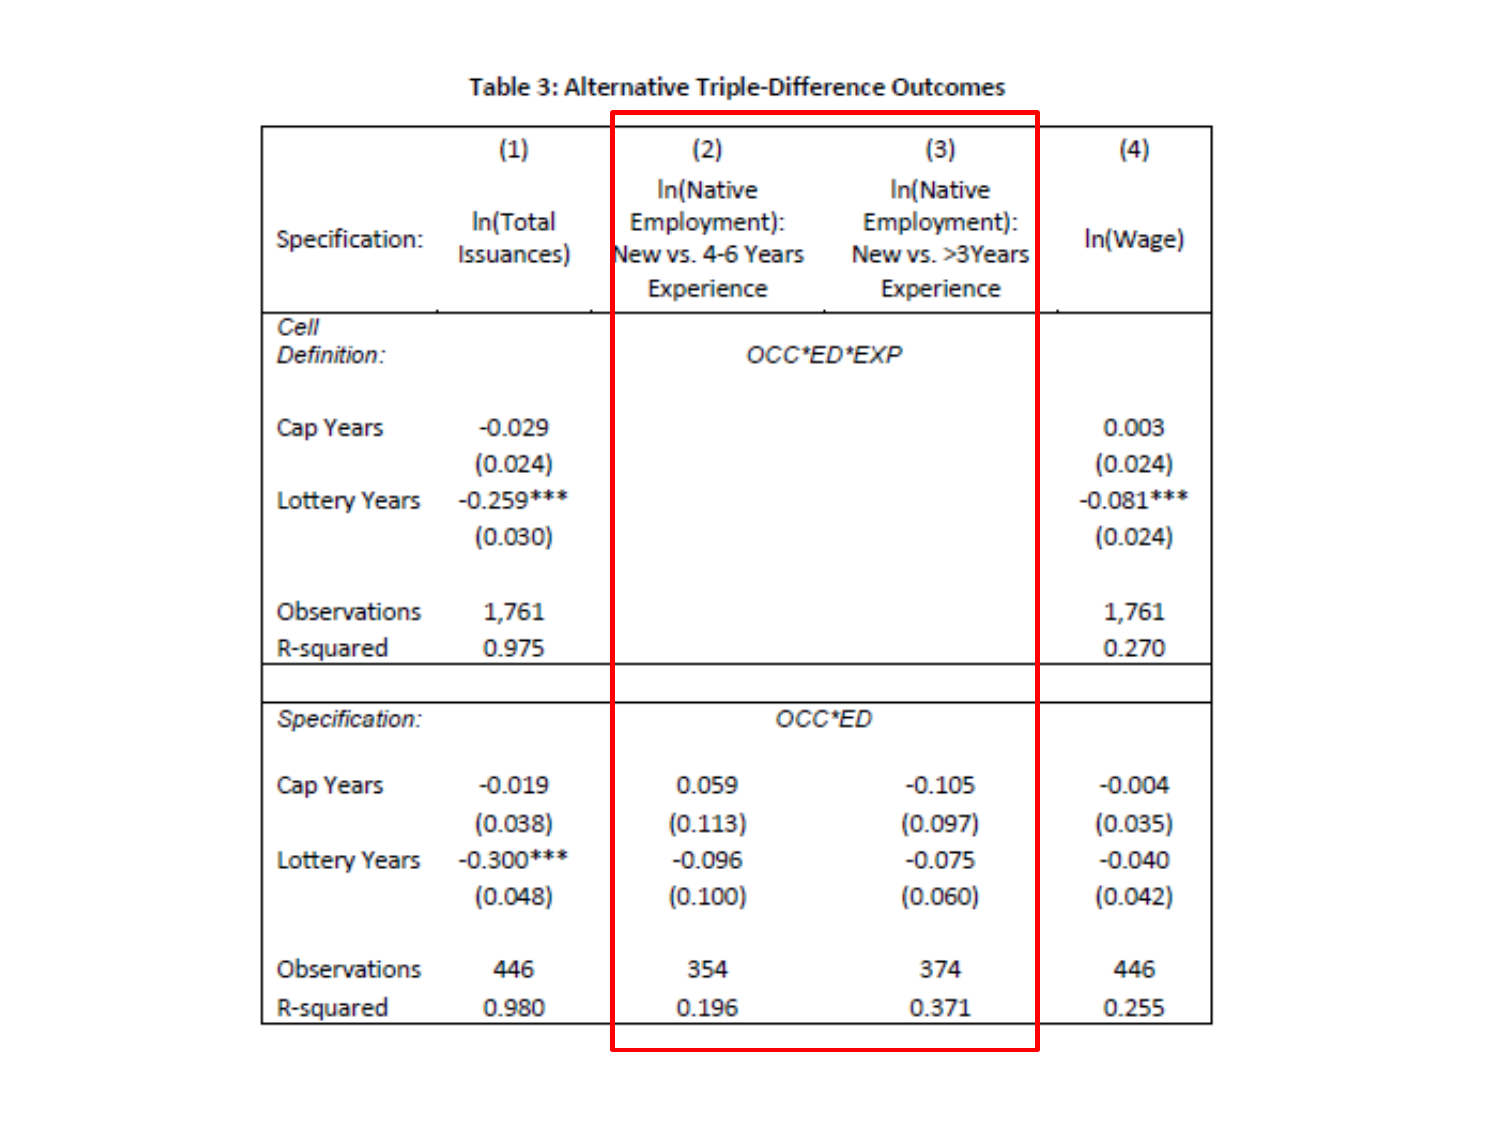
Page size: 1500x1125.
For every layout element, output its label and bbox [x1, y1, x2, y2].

picture [224, 49, 1286, 1066]
